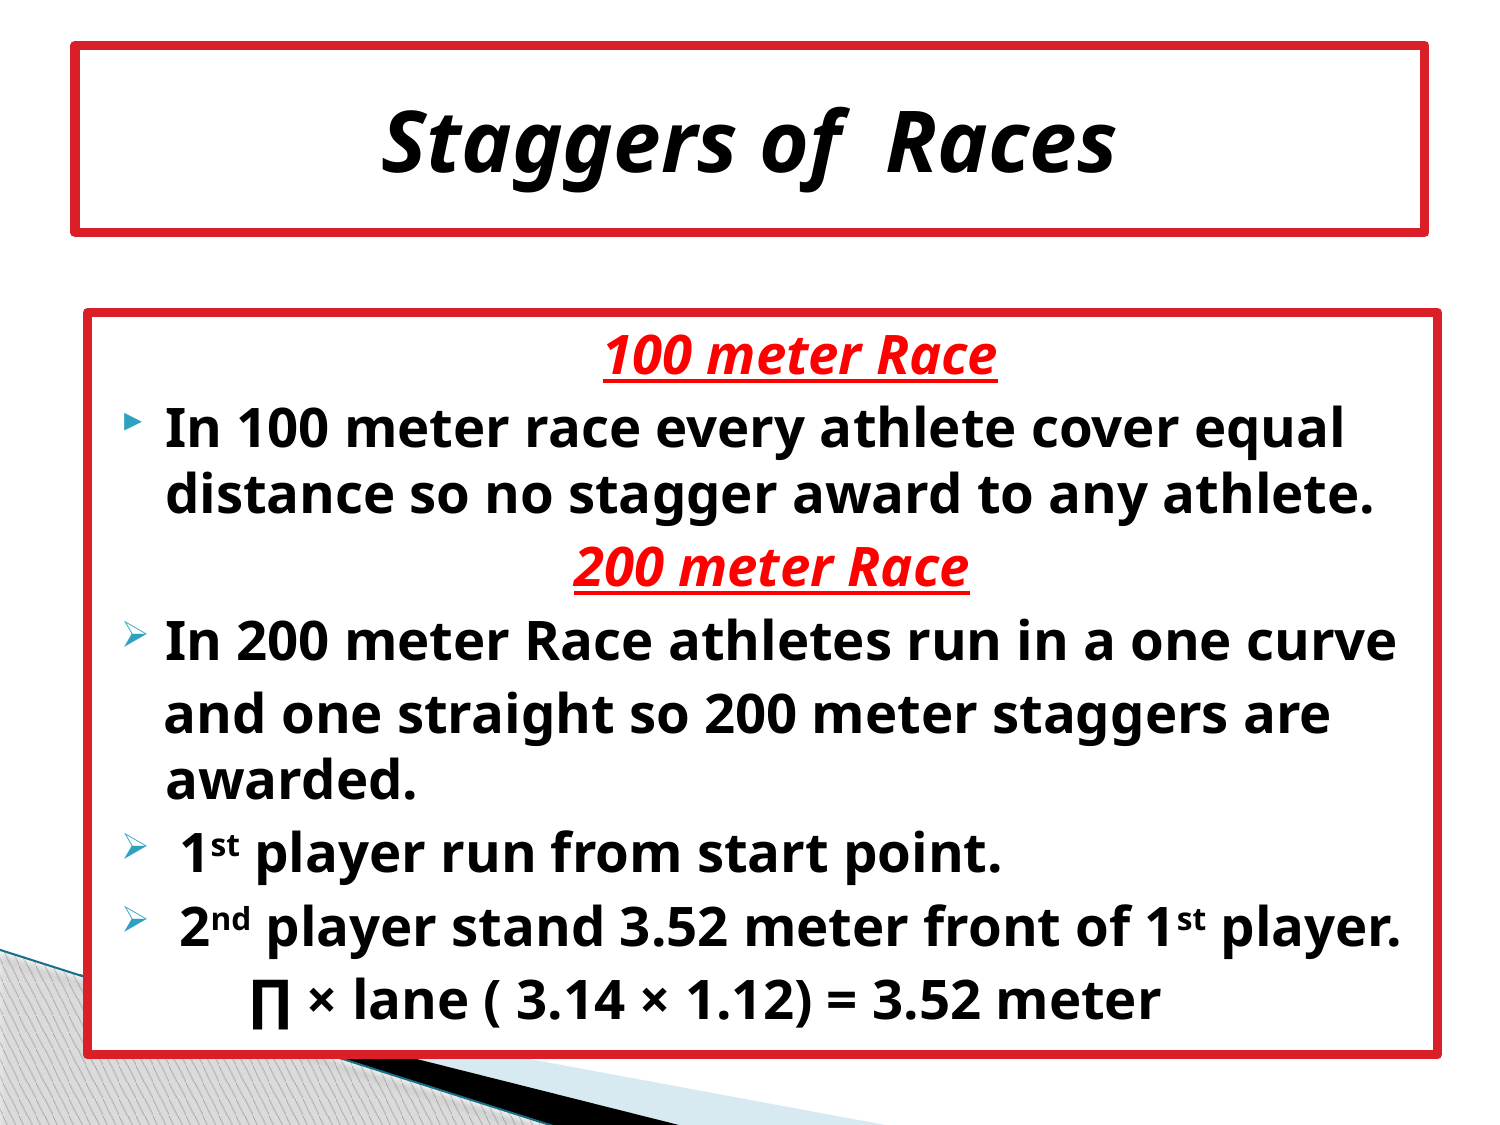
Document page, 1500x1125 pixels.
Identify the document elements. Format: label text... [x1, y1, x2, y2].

title Staggers of Races [70, 41, 1429, 237]
list 100 meter Race In 100 meter race every athlete cover equal distance so no stagger award to any athlete. 200 meter Race In 200 meter Race athletes run in a one curve and one straight so 200 meter staggers are awarded. 1st player run from start point. 2nd player stand 3.52 meter front of 1st player. ∏ × lane ( 3.14 × 1.12) = 3.52 meter [83, 308, 1442, 1059]
